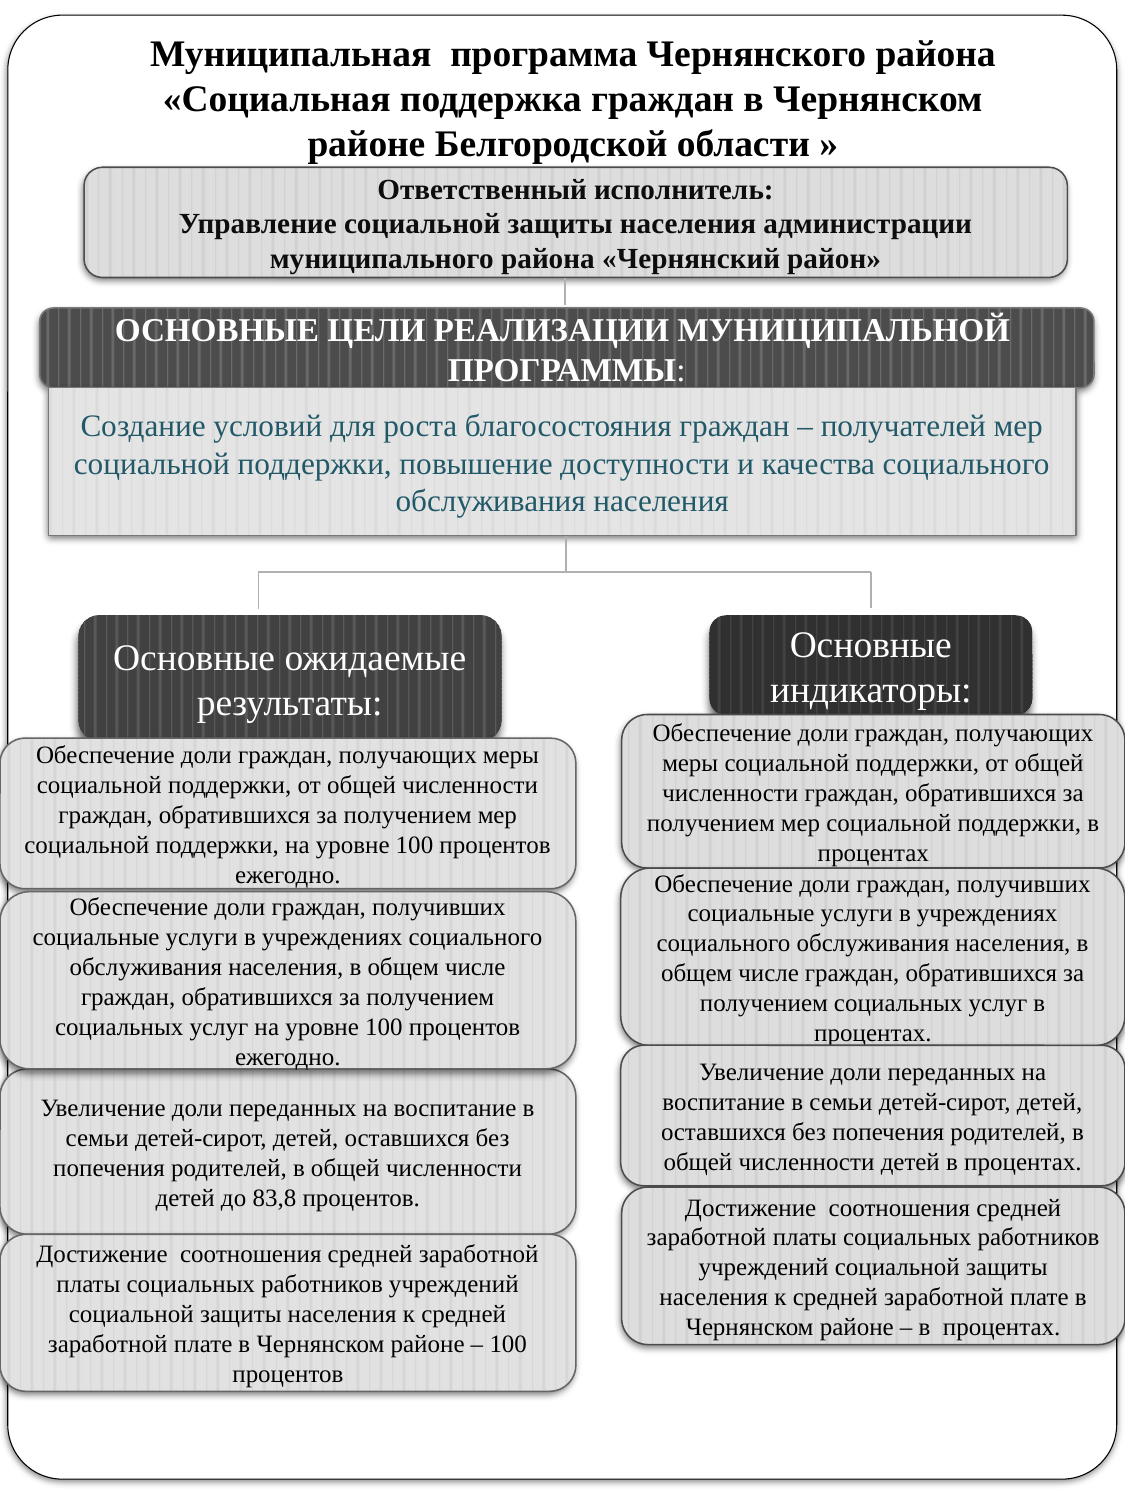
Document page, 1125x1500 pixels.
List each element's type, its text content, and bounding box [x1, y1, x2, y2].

text_box Увеличение доли переданных на воспитание в семьи детей-сирот, детей, оставшихся без попечения родителей, в общей численности детей до 83,8 процентов. [0, 1073, 577, 1234]
text_box Обеспечение доли граждан, получающих меры социальной поддержки, от общей численности граждан, обратившихся за получением мер социальной поддержки, на уровне 100 процентов ежегодно. [0, 737, 577, 890]
text_box Обеспечение доли граждан, получивших социальные услуги в учреждениях социального обслуживания населения, в общем числе граждан, обратившихся за получением социальных услуг в процентах. [619, 867, 1125, 1044]
text_box Муниципальная программа Чернянского района «Социальная поддержка граждан в Чернянском районе Белгородской области » [94, 25, 1052, 166]
text_box Обеспечение доли граждан, получающих меры социальной поддержки, от общей численности граждан, обратившихся за получением мер социальной поддержки, в процентах [620, 713, 1125, 868]
text_box Достижение соотношения средней заработной платы социальных работников учреждений социальной защиты населения к средней заработной плате в Чернянском районе – 100 процентов [0, 1233, 577, 1393]
text_box ОСНОВНЫЕ ЦЕЛИ РЕАЛИЗАЦИИ МУНИЦИПАЛЬНОЙ ПРОГРАММЫ: [38, 307, 1095, 389]
text_box Основные ожидаемые результаты: [78, 615, 502, 736]
text_box Достижение соотношения средней заработной платы социальных работников учреждений социальной защиты населения к средней заработной плате в Чернянском районе – в процентах. [620, 1186, 1125, 1346]
text_box Ответственный исполнитель: Управление социальной защиты населения администрации муниципального района «Чернянский район» [83, 166, 1069, 279]
text_box Создание условий для роста благосостояния граждан – получателей мер социальной поддержки, повышение доступности и качества социального обслуживания населения [48, 387, 1077, 536]
text_box Основные индикаторы: [709, 615, 1033, 712]
text_box Увеличение доли переданных на воспитание в семьи детей-сирот, детей, оставшихся без попечения родителей, в общей численности детей в процентах. [619, 1044, 1125, 1187]
text_box Обеспечение доли граждан, получивших социальные услуги в учреждениях социального обслуживания населения, в общем числе граждан, обратившихся за получением социальных услуг на уровне 100 процентов ежегодно. [0, 890, 577, 1070]
